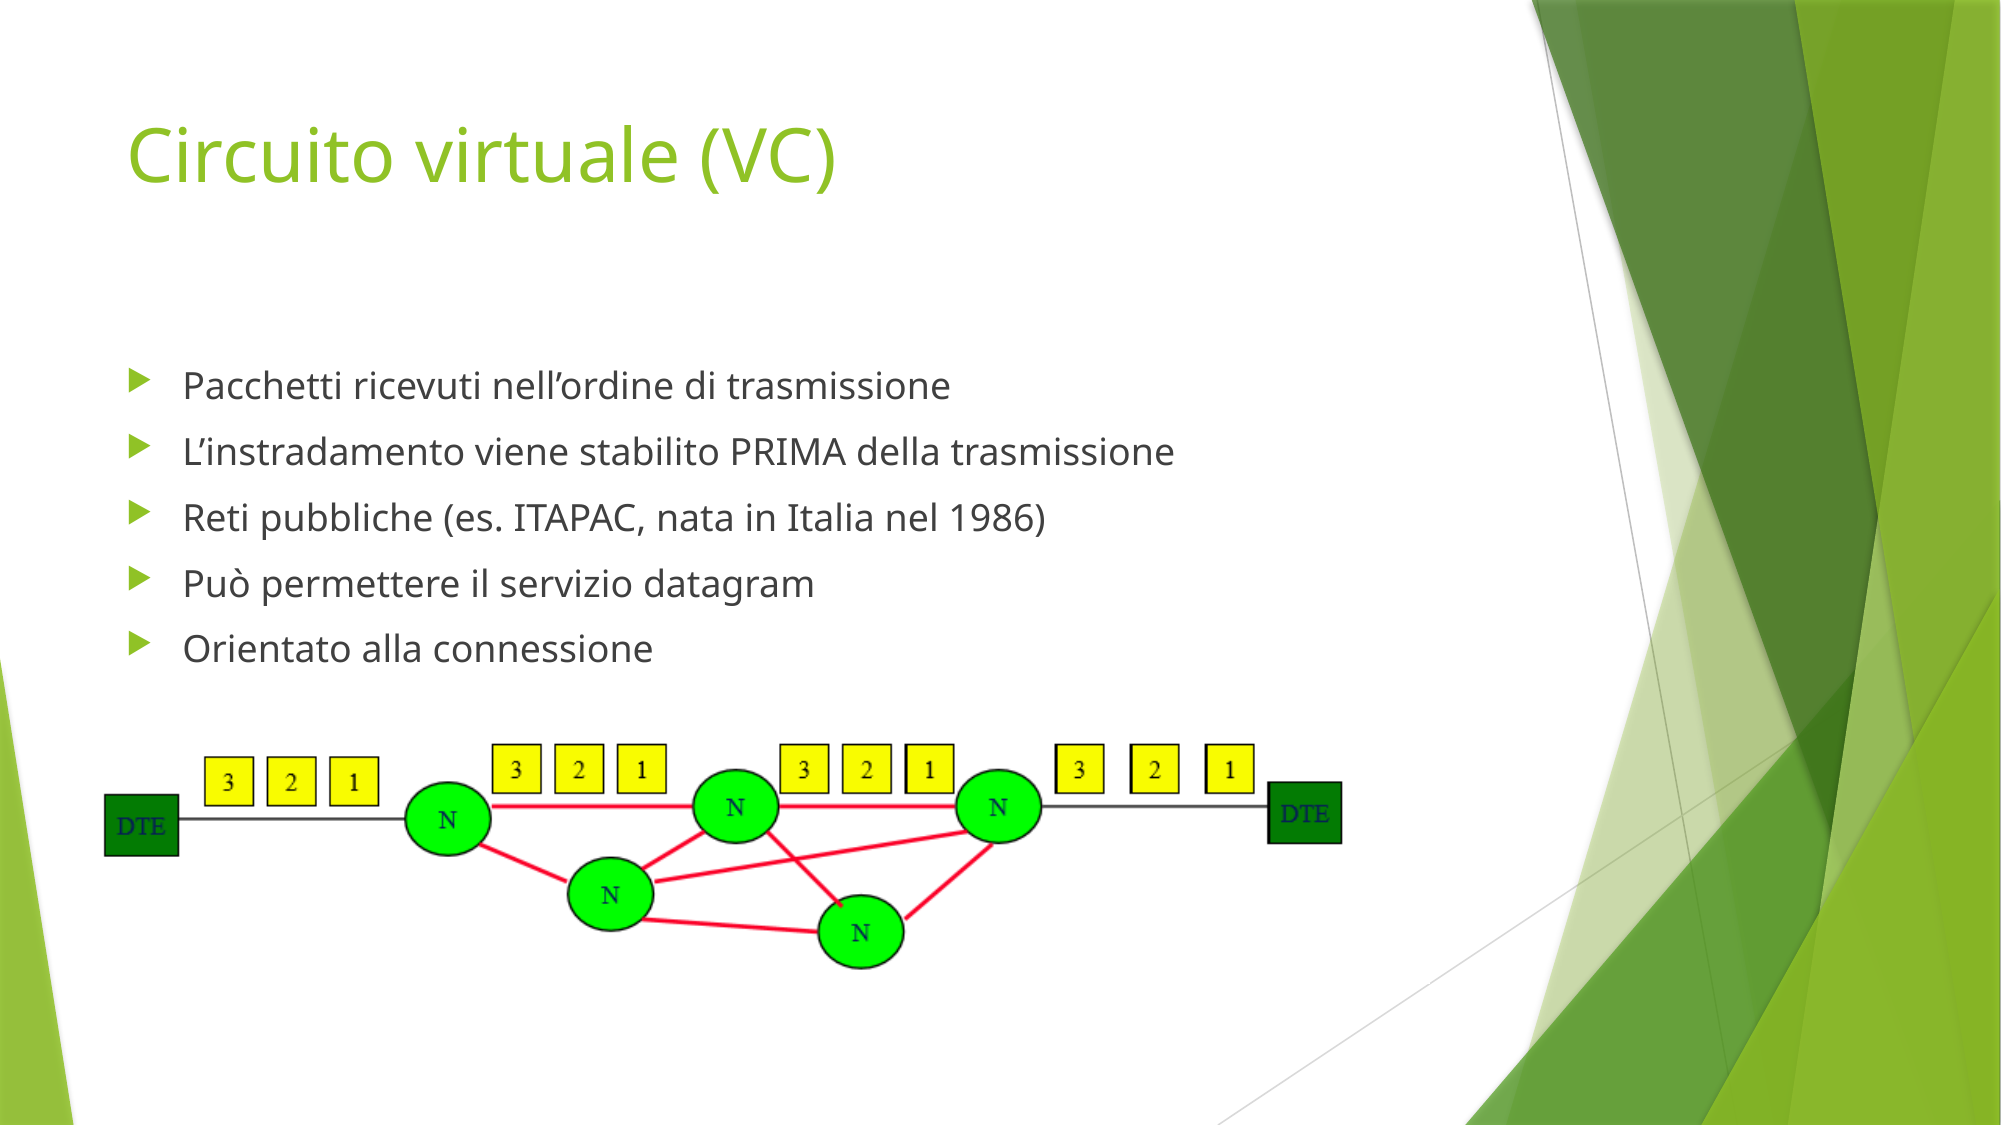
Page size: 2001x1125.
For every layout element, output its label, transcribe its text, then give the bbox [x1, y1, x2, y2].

list Pacchetti ricevuti nell’ordine di trasmissione L’instradamento viene stabilito PRIMA della trasmissione Reti pubbliche (es. ITAPAC, nata in Italia nel 1986) Può permettere il servizio datagram Orientato alla connessione [111, 354, 1522, 992]
picture [69, 697, 1431, 985]
title Circuito virtuale (VC) [111, 99, 1522, 317]
